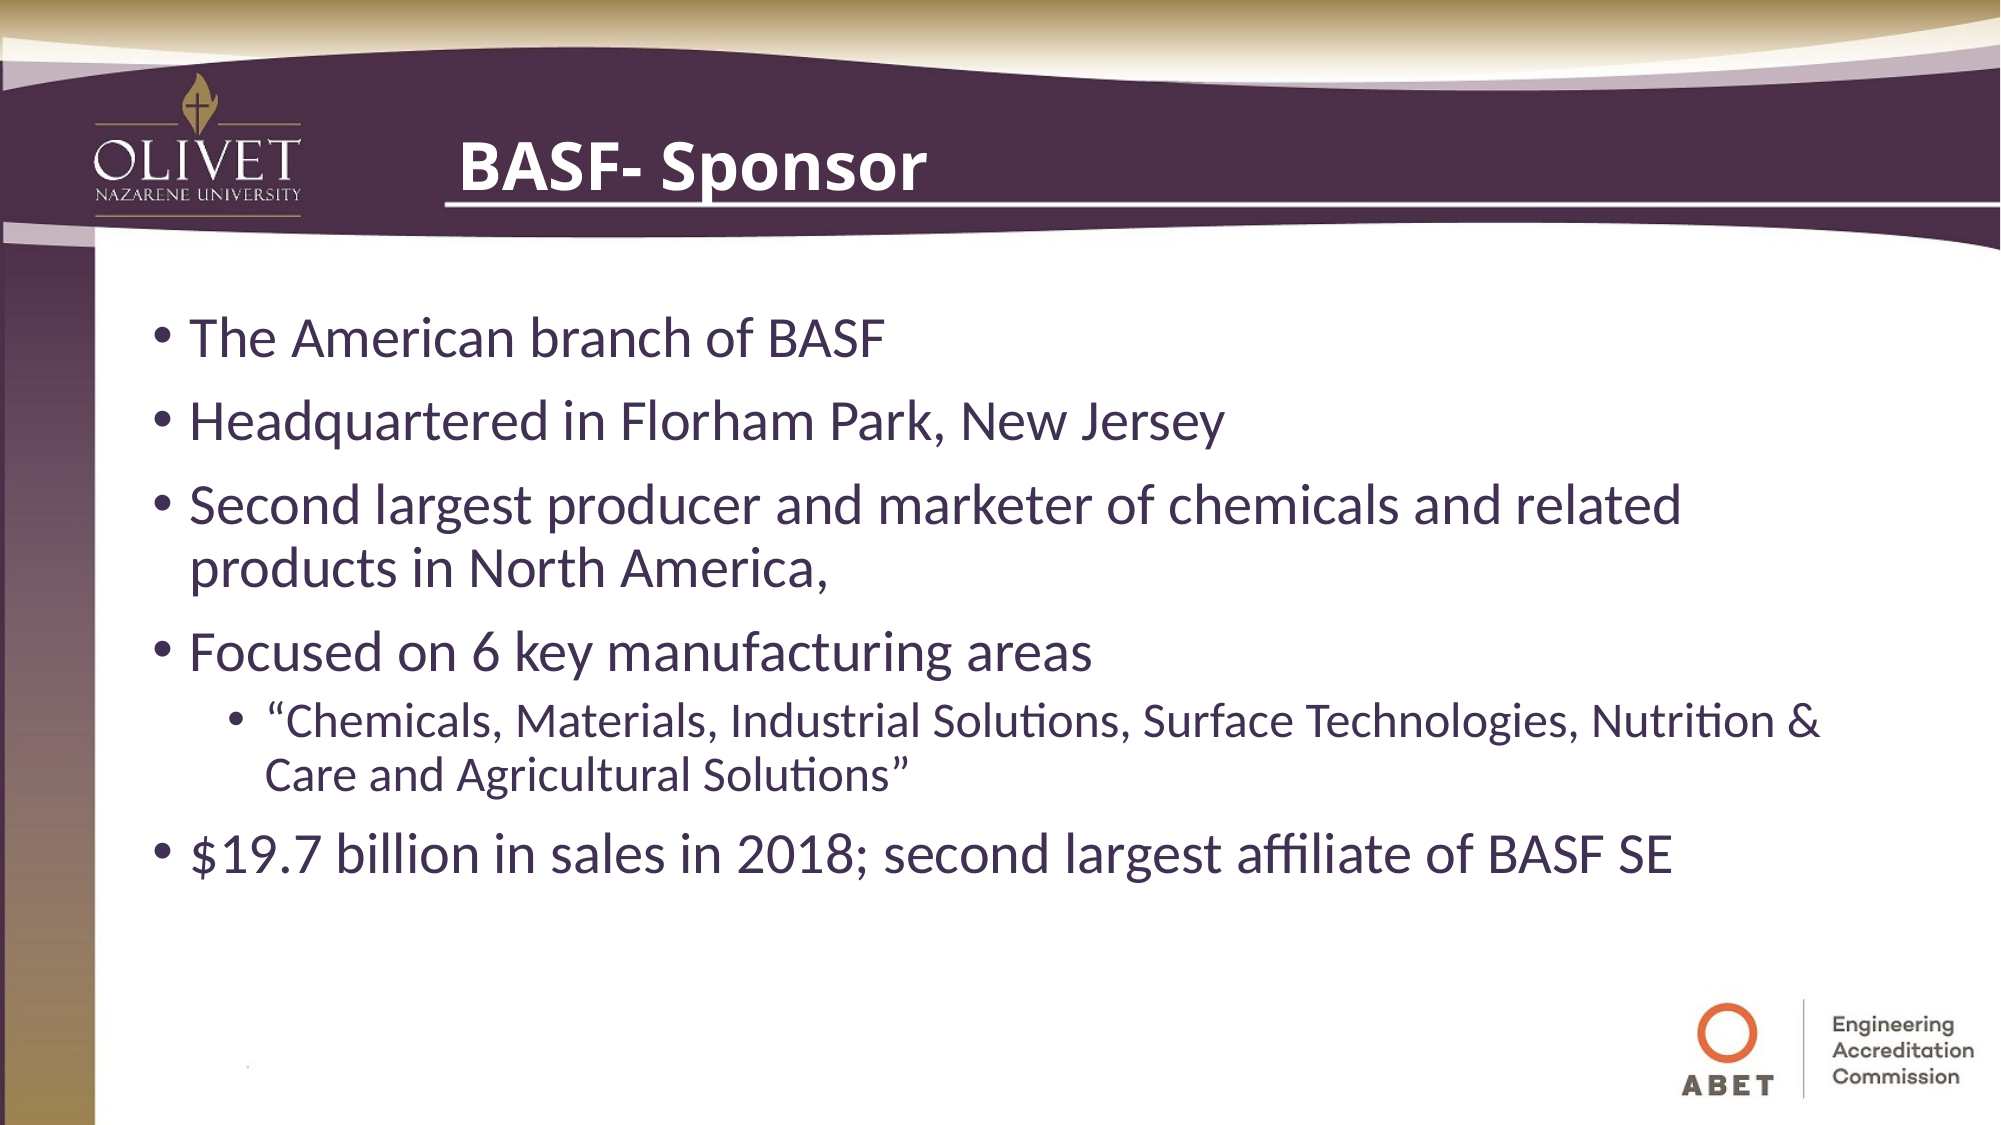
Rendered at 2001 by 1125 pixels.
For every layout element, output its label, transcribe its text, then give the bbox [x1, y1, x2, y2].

picture [0, 0, 2001, 1125]
list The American branch of BASF Headquartered in Florham Park, New Jersey​ Second largest producer and marketer of chemicals and related products in North America,​ Focused on 6 key manufacturing areas ​ “Chemicals, Materials, Industrial Solutions, Surface Technologies, Nutrition & Care and Agricultural Solutions”​ $19.7 billion in sales in 2018; second largest affiliate of BASF SE [137, 299, 1863, 1014]
title BASF- Sponsor [442, 59, 1863, 278]
